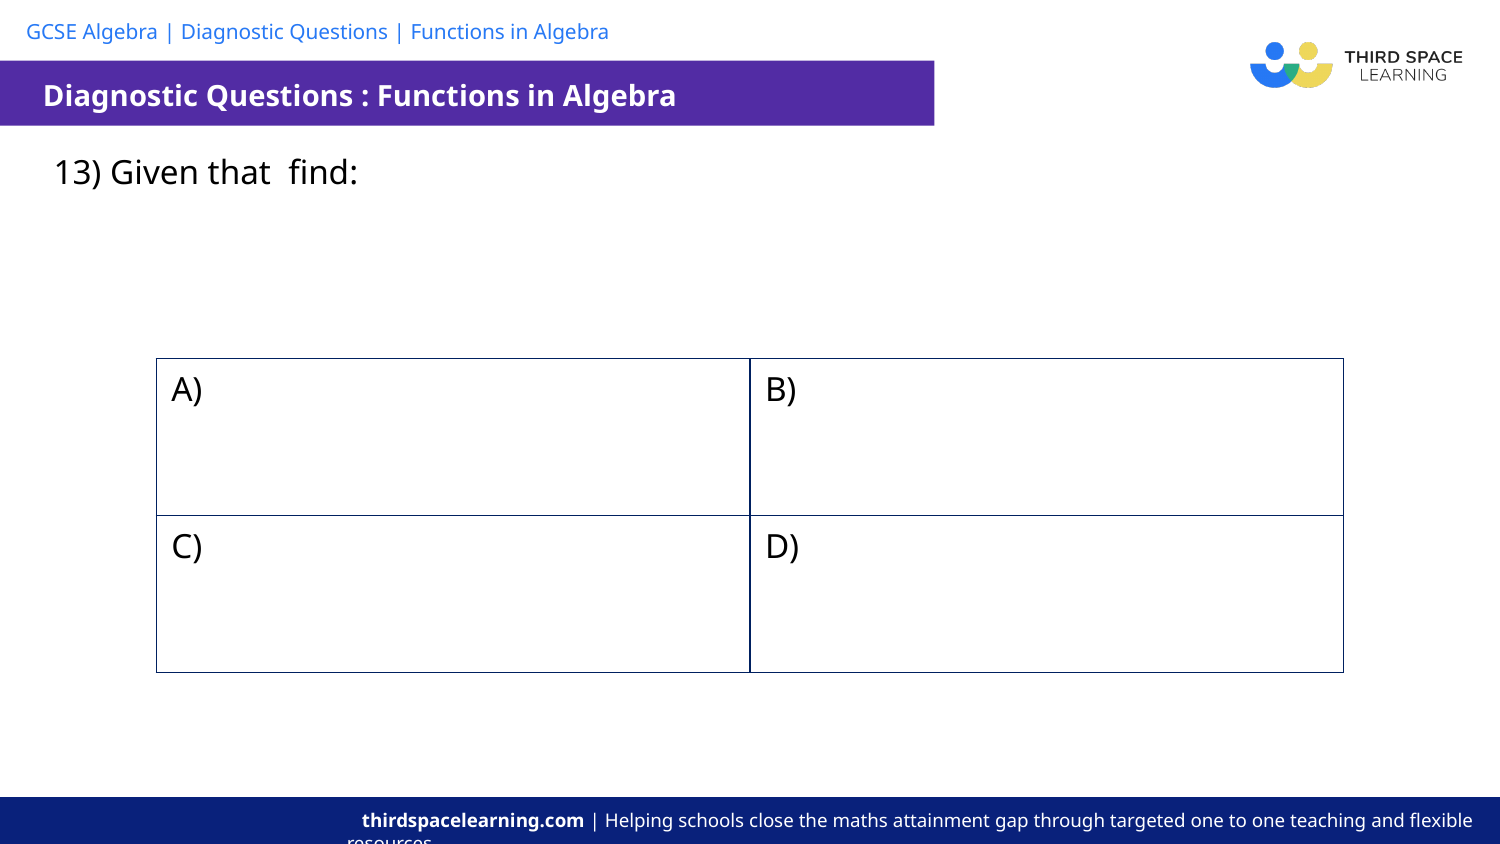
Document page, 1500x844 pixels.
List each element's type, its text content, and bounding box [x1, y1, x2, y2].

text_box Diagnostic Questions : Functions in Algebra [27, 61, 849, 127]
picture [1250, 33, 1465, 99]
